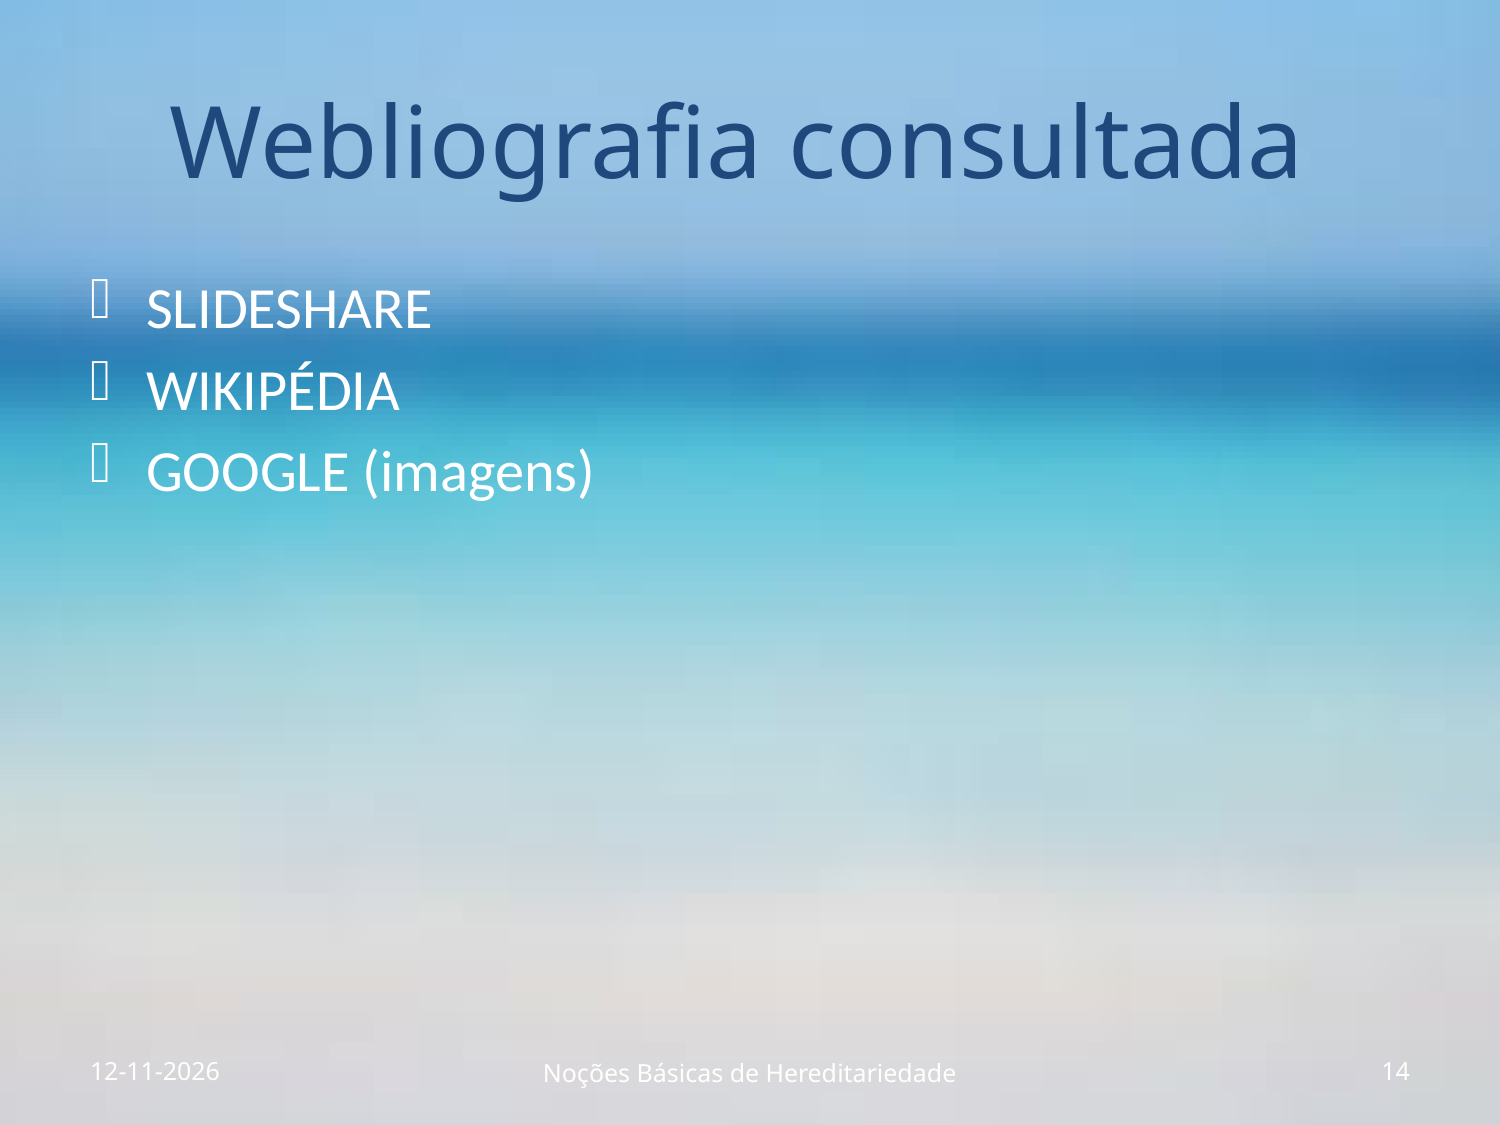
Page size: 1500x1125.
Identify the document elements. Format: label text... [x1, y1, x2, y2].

footer Noções Básicas de Hereditariedade [512, 1042, 988, 1103]
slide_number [75, 1042, 425, 1103]
list SLIDESHARE WIKIPÉDIA GOOGLE (imagens) [75, 262, 1425, 1005]
picture [0, 0, 1500, 1125]
title Webliografia consultada [75, 45, 1425, 233]
slide_number 14 [1074, 1042, 1425, 1103]
